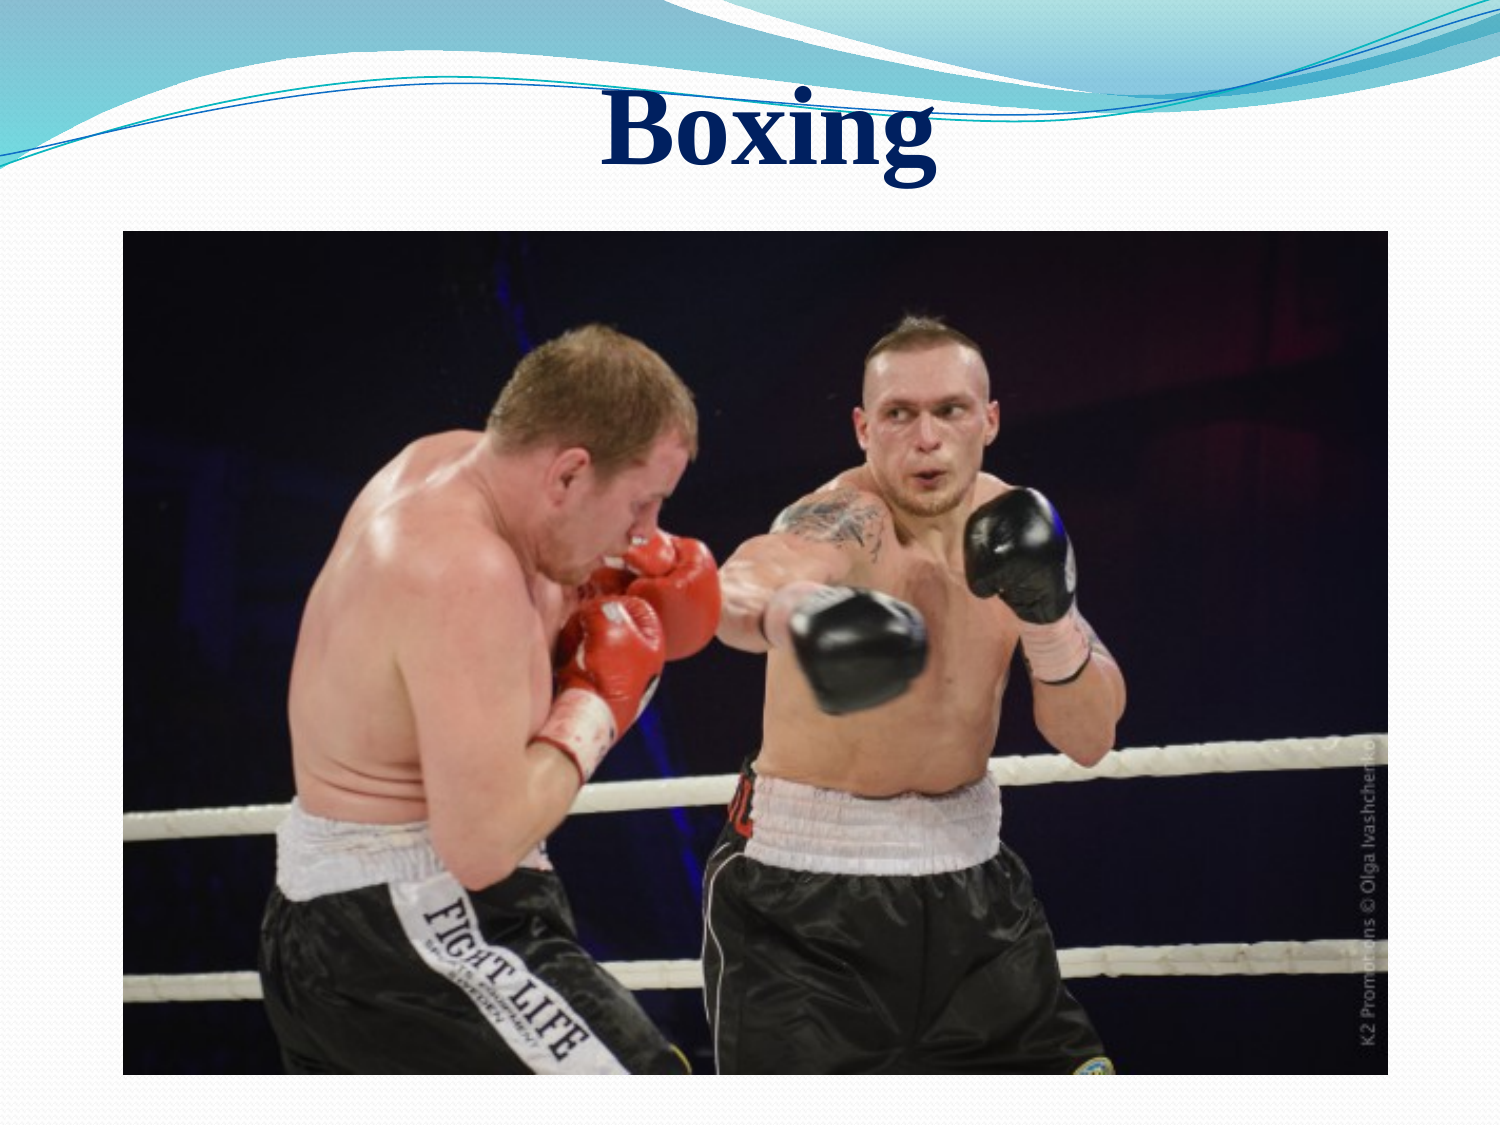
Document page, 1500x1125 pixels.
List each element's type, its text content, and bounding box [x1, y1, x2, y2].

picture [123, 231, 1389, 1075]
title Boxing [93, 0, 1444, 188]
